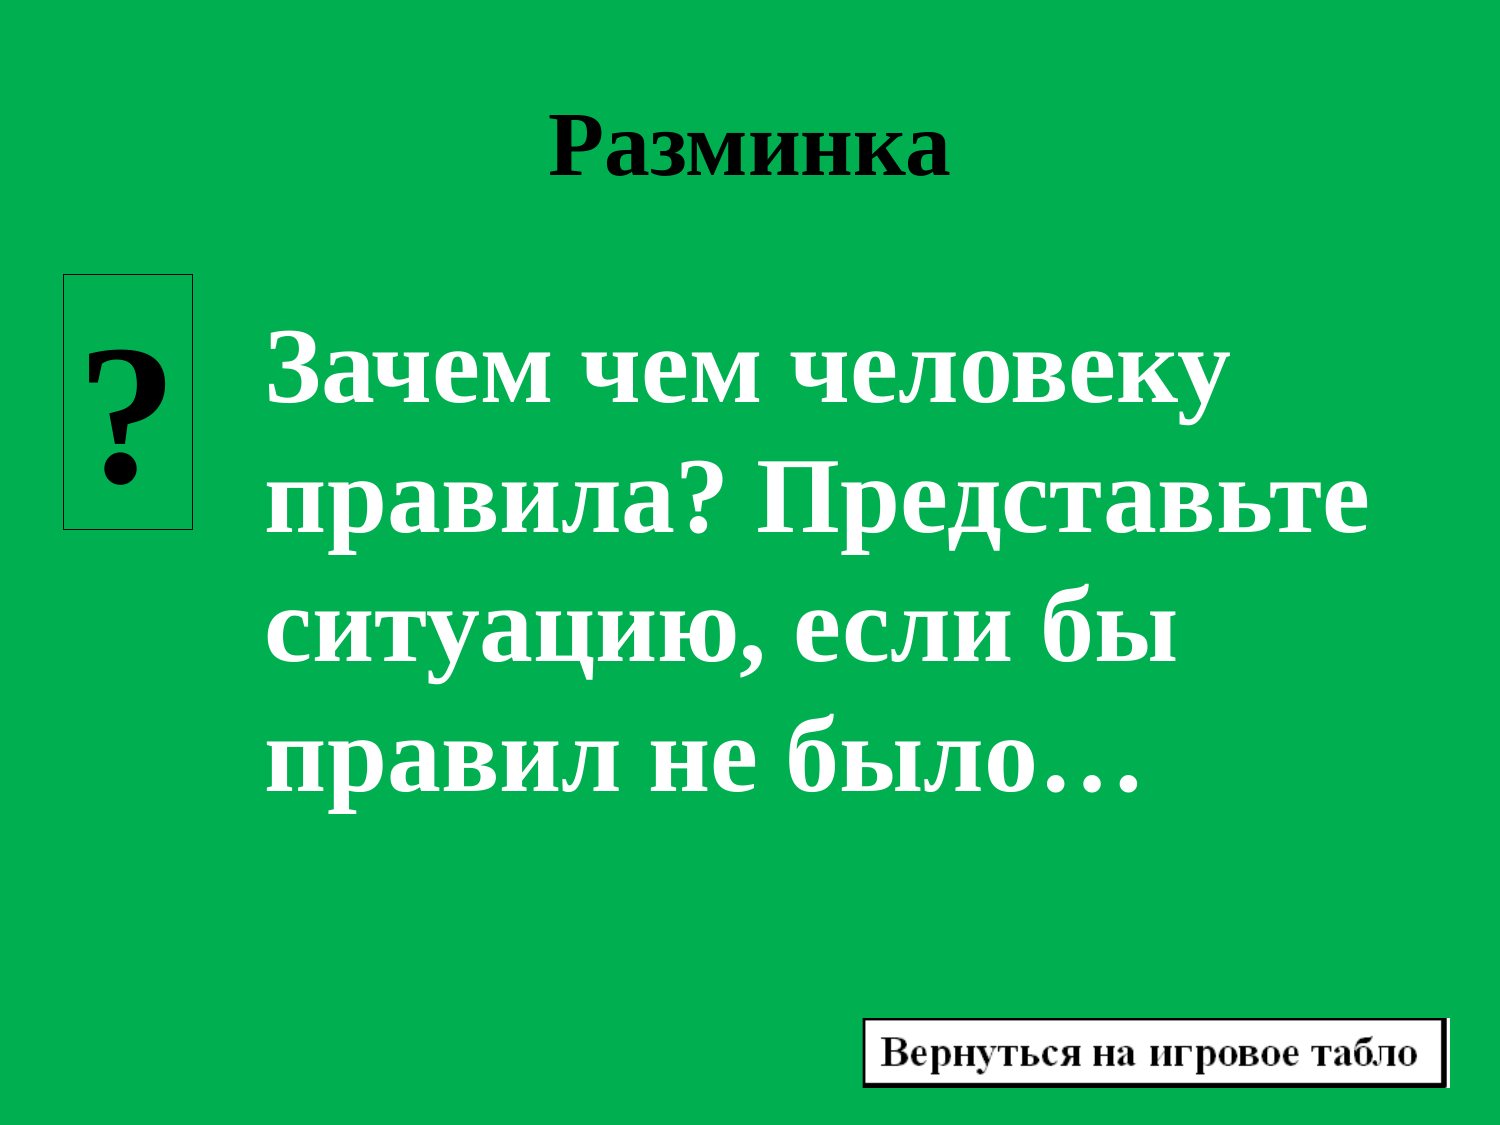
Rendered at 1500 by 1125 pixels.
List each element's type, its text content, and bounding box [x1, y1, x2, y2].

list Зачем чем человеку правила? Представьте ситуацию, если бы правил не было… [249, 287, 1413, 930]
text_box ? [63, 274, 193, 530]
title Разминка [75, 45, 1425, 233]
picture [862, 1018, 1451, 1088]
